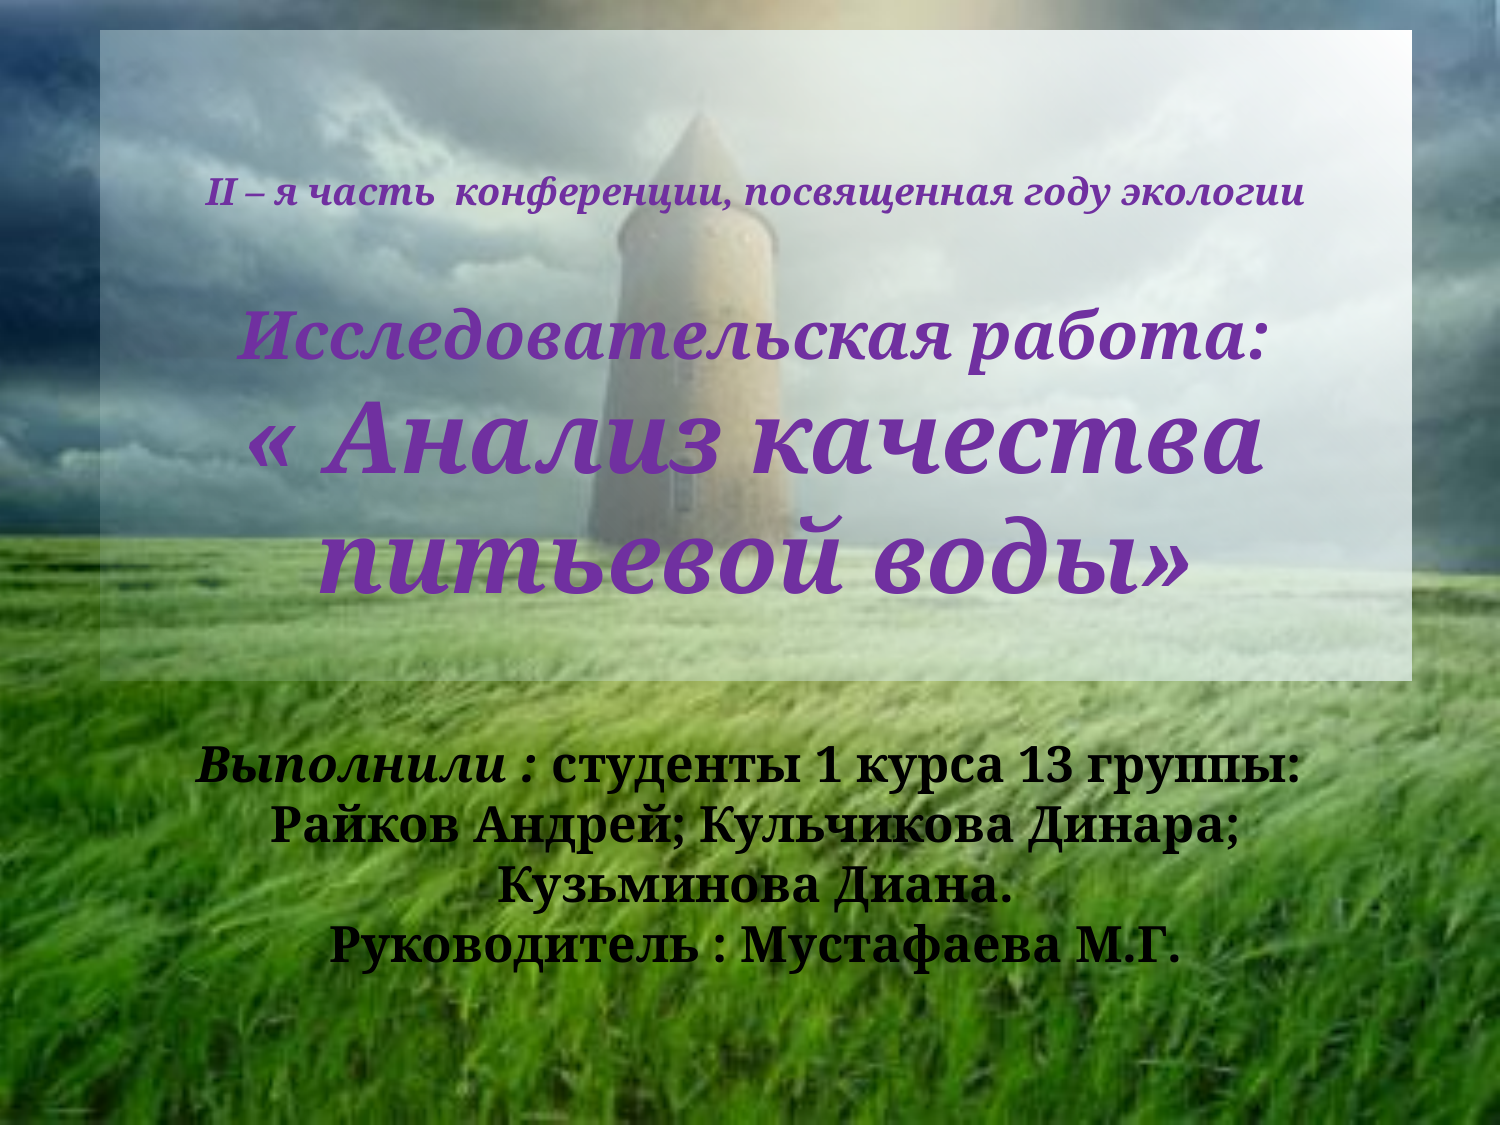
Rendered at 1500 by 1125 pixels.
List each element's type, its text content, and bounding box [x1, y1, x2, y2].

picture [0, 0, 1500, 1125]
title II – я часть конференции, посвященная году экологии Исследовательская работа: « Анализ качества питьевой воды» Выполнили : студенты 1 курса 13 группы: Райков Андрей; Кульчикова Динара; Кузьминова Диана. Руководитель : Мустафаева М.Г. [100, 30, 1411, 681]
